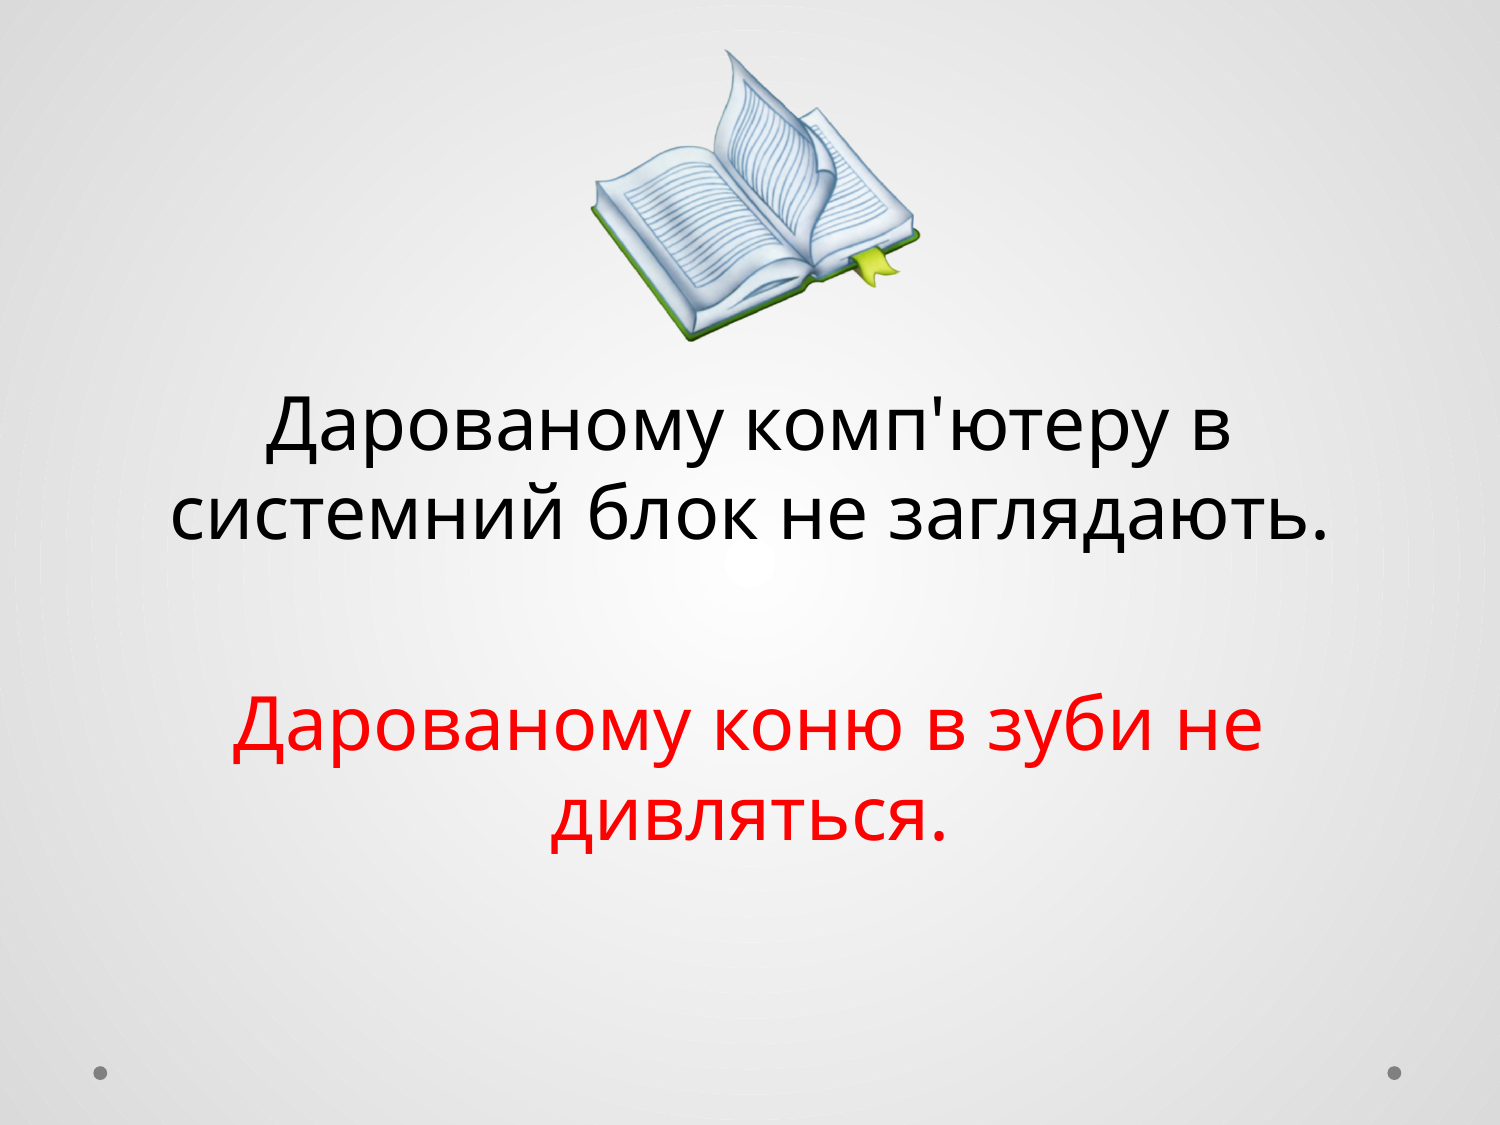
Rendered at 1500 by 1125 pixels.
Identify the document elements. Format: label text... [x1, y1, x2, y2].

picture [584, 42, 933, 351]
list Дарованому комп'ютеру в системний блок не заглядають. Дарованому коню в зуби не дивляться. [75, 262, 1425, 1005]
